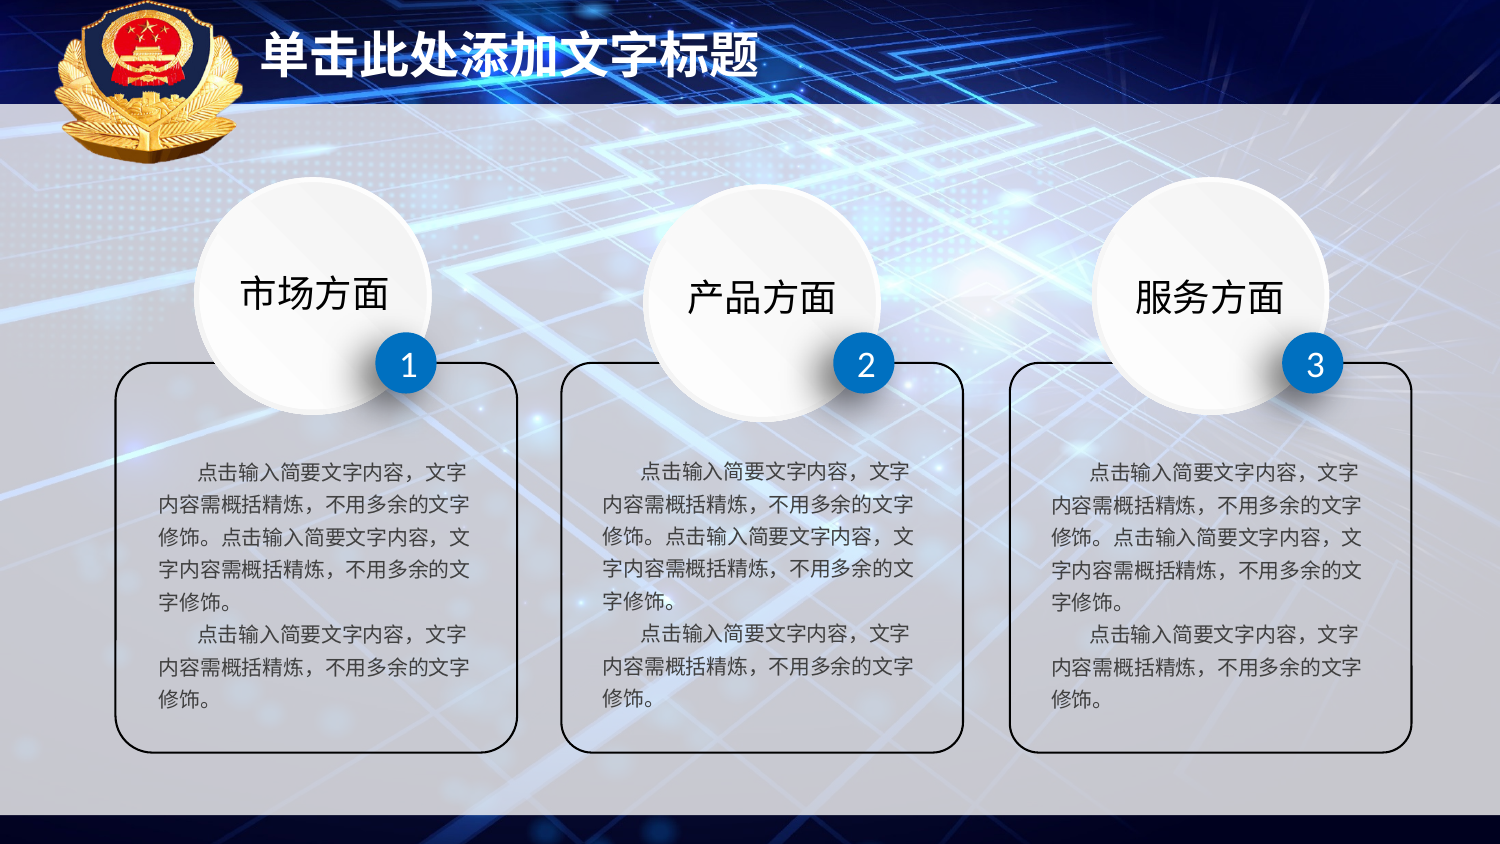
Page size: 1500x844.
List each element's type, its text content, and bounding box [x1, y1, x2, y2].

text_box 点击输入简要文字内容，文字内容需概括精炼，不用多余的文字修饰。点击输入简要文字内容，文字内容需概括精炼，不用多余的文字修饰。 点击输入简要文字内容，文字内容需概括精炼，不用多余的文字修饰。 [1051, 452, 1371, 712]
text_box 点击输入简要文字内容，文字内容需概括精炼，不用多余的文字修饰。点击输入简要文字内容，文字内容需概括精炼，不用多余的文字修饰。 点击输入简要文字内容，文字内容需概括精炼，不用多余的文字修饰。 [158, 452, 478, 712]
text_box [559, 360, 966, 755]
picture [0, 816, 1500, 844]
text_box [1091, 176, 1330, 415]
text_box 3 [1335, 338, 1346, 387]
text_box 点击输入简要文字内容，文字内容需概括精炼，不用多余的文字修饰。点击输入简要文字内容，文字内容需概括精炼，不用多余的文字修饰。 点击输入简要文字内容，文字内容需概括精炼，不用多余的文字修饰。 [602, 451, 922, 711]
picture [0, 0, 1500, 164]
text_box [643, 184, 882, 423]
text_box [193, 176, 432, 415]
text_box [113, 360, 520, 755]
text_box [1007, 360, 1414, 755]
text_box 2 [887, 339, 897, 387]
